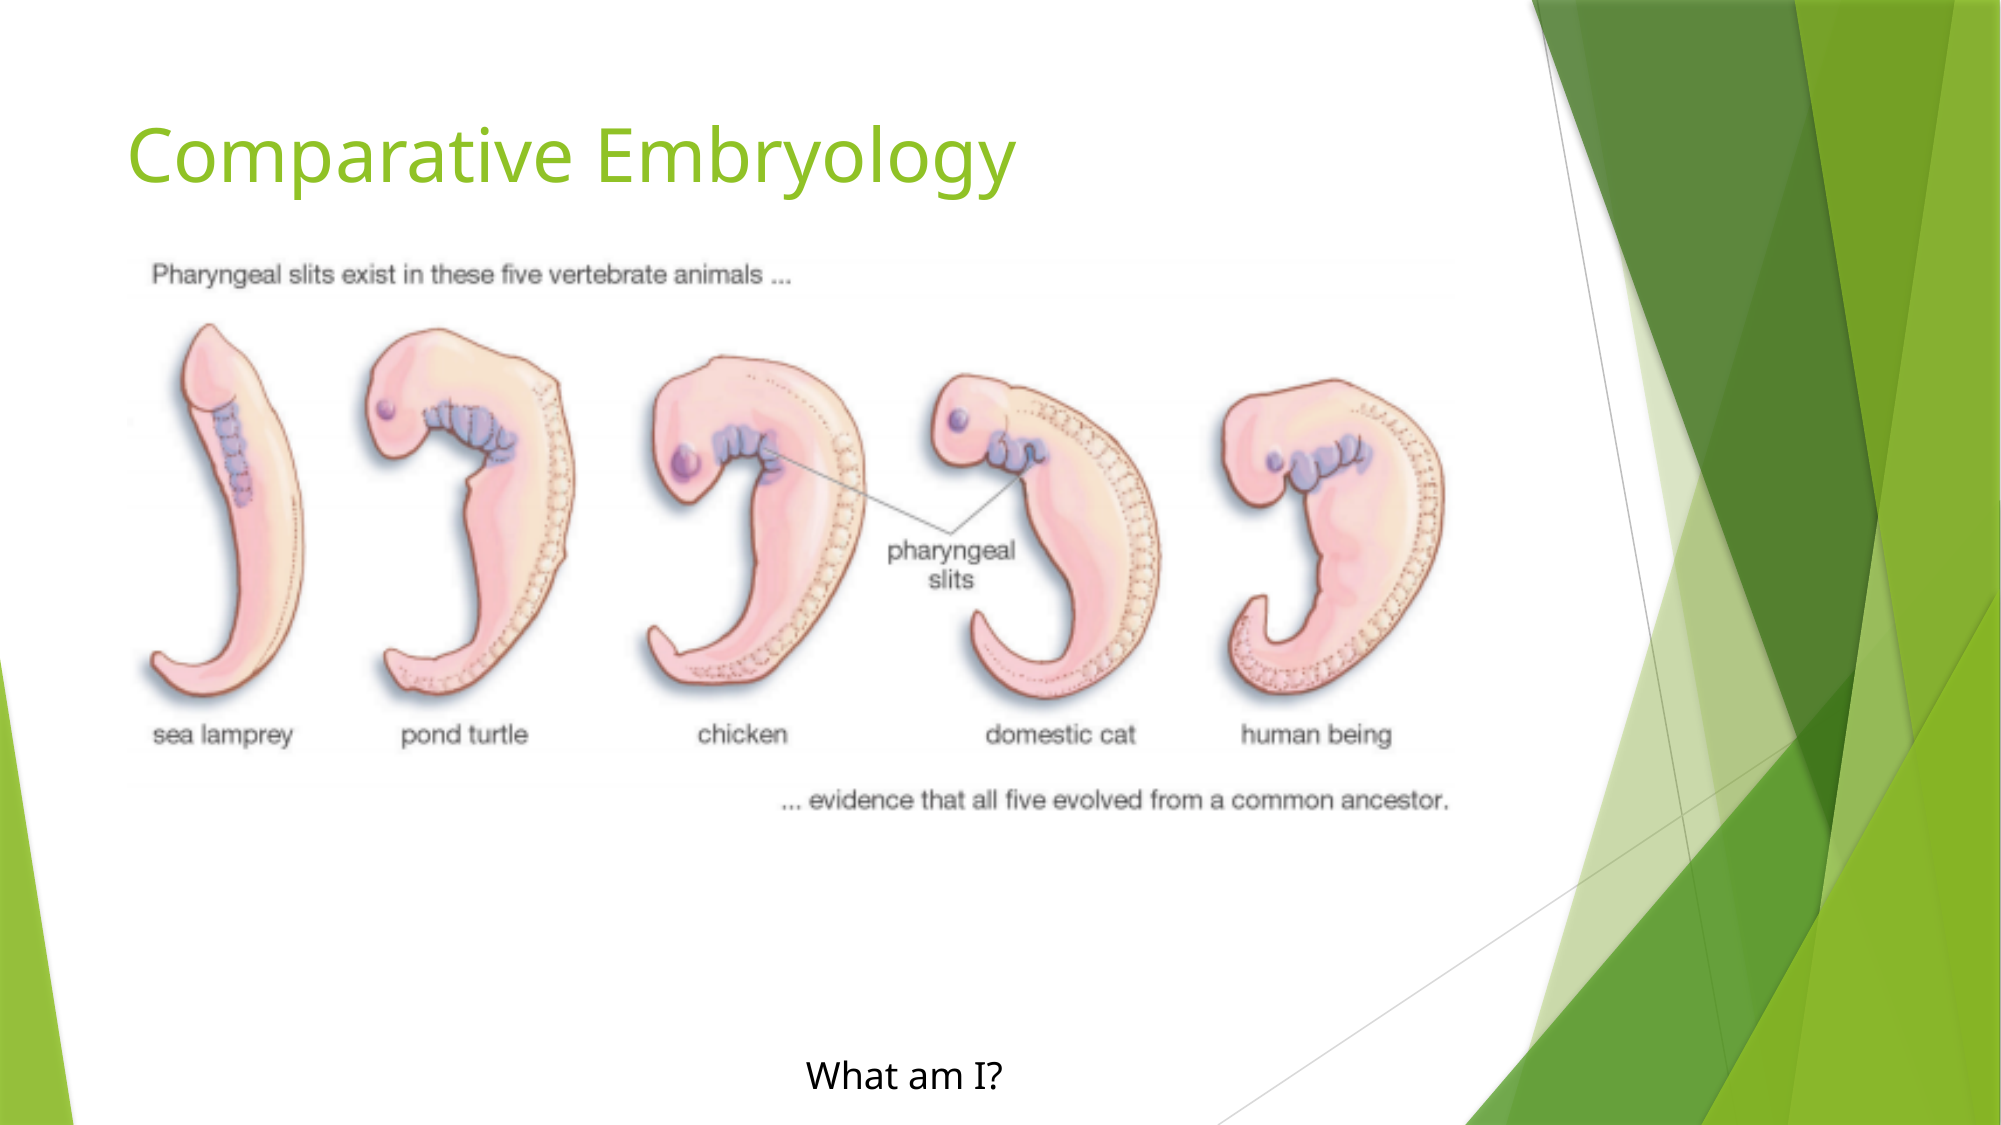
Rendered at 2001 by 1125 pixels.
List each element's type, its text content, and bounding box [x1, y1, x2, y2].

text_box What am I? [790, 1044, 1270, 1105]
title Comparative Embryology [111, 99, 1522, 317]
picture [127, 253, 1456, 821]
